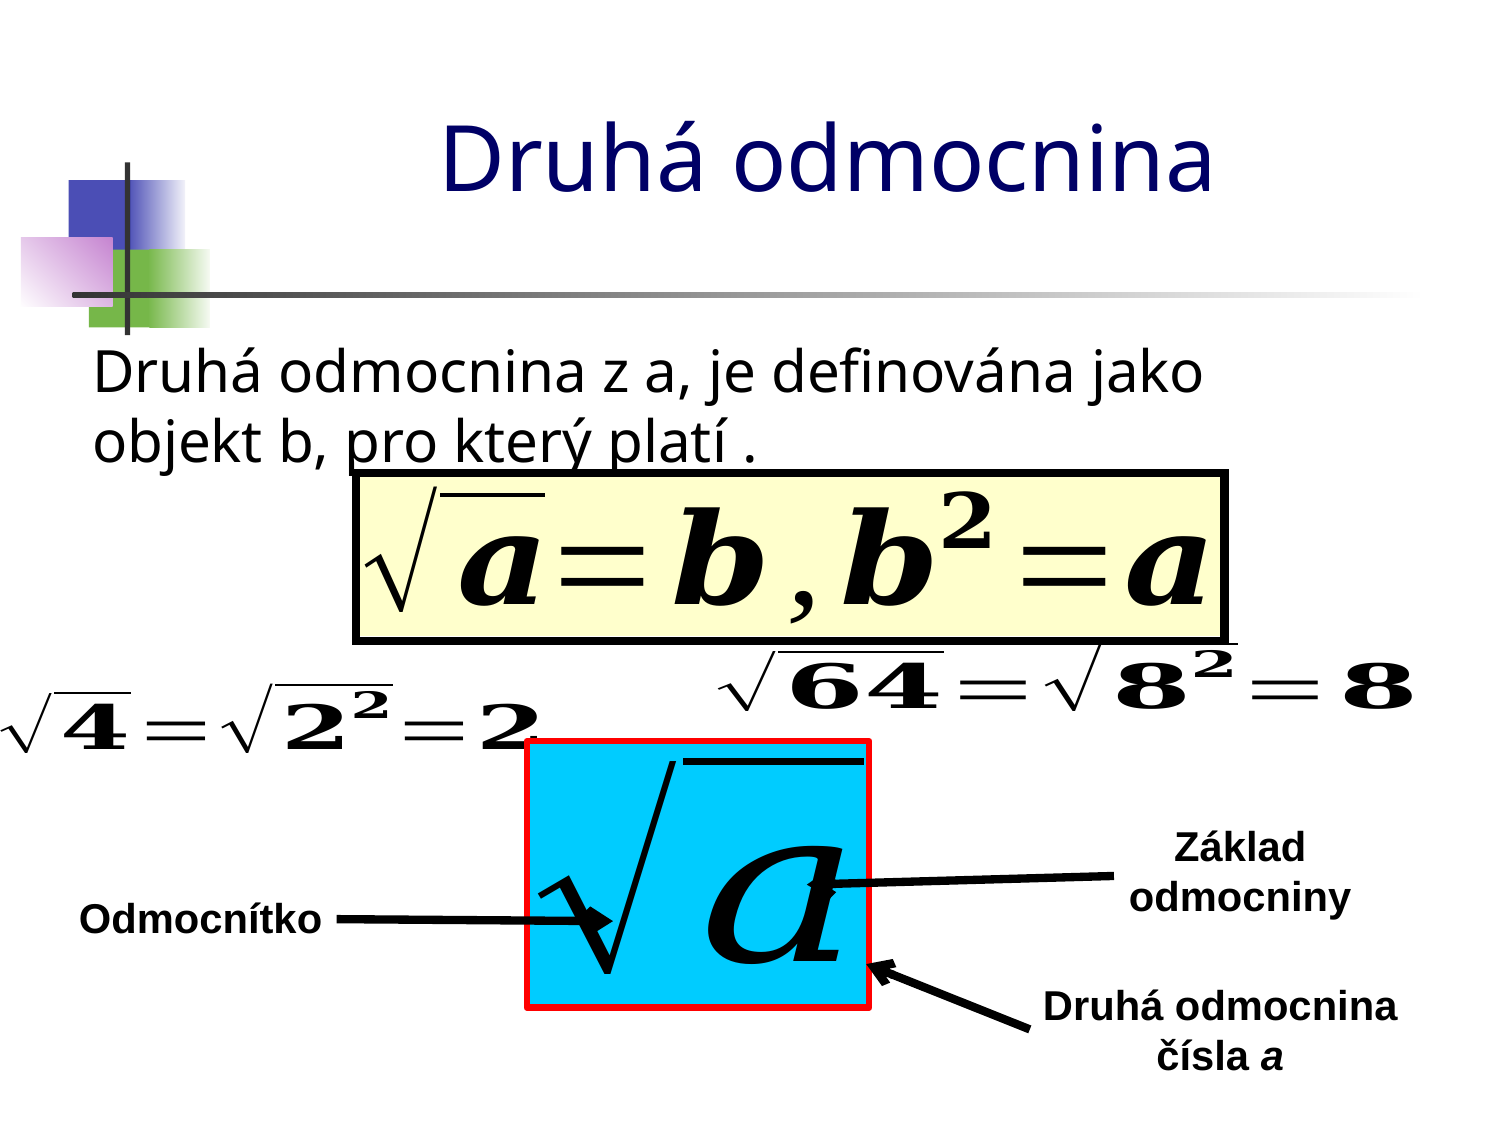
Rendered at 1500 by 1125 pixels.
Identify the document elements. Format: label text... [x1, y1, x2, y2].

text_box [806, 875, 1115, 885]
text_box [865, 963, 1030, 1030]
text_box Základ odmocniny [1080, 812, 1400, 928]
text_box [336, 918, 614, 922]
title Druhá odmocnina [188, 34, 1468, 276]
text_box Druhá odmocnina čísla a [1019, 971, 1421, 1087]
text_box Odmocnítko [41, 884, 361, 950]
